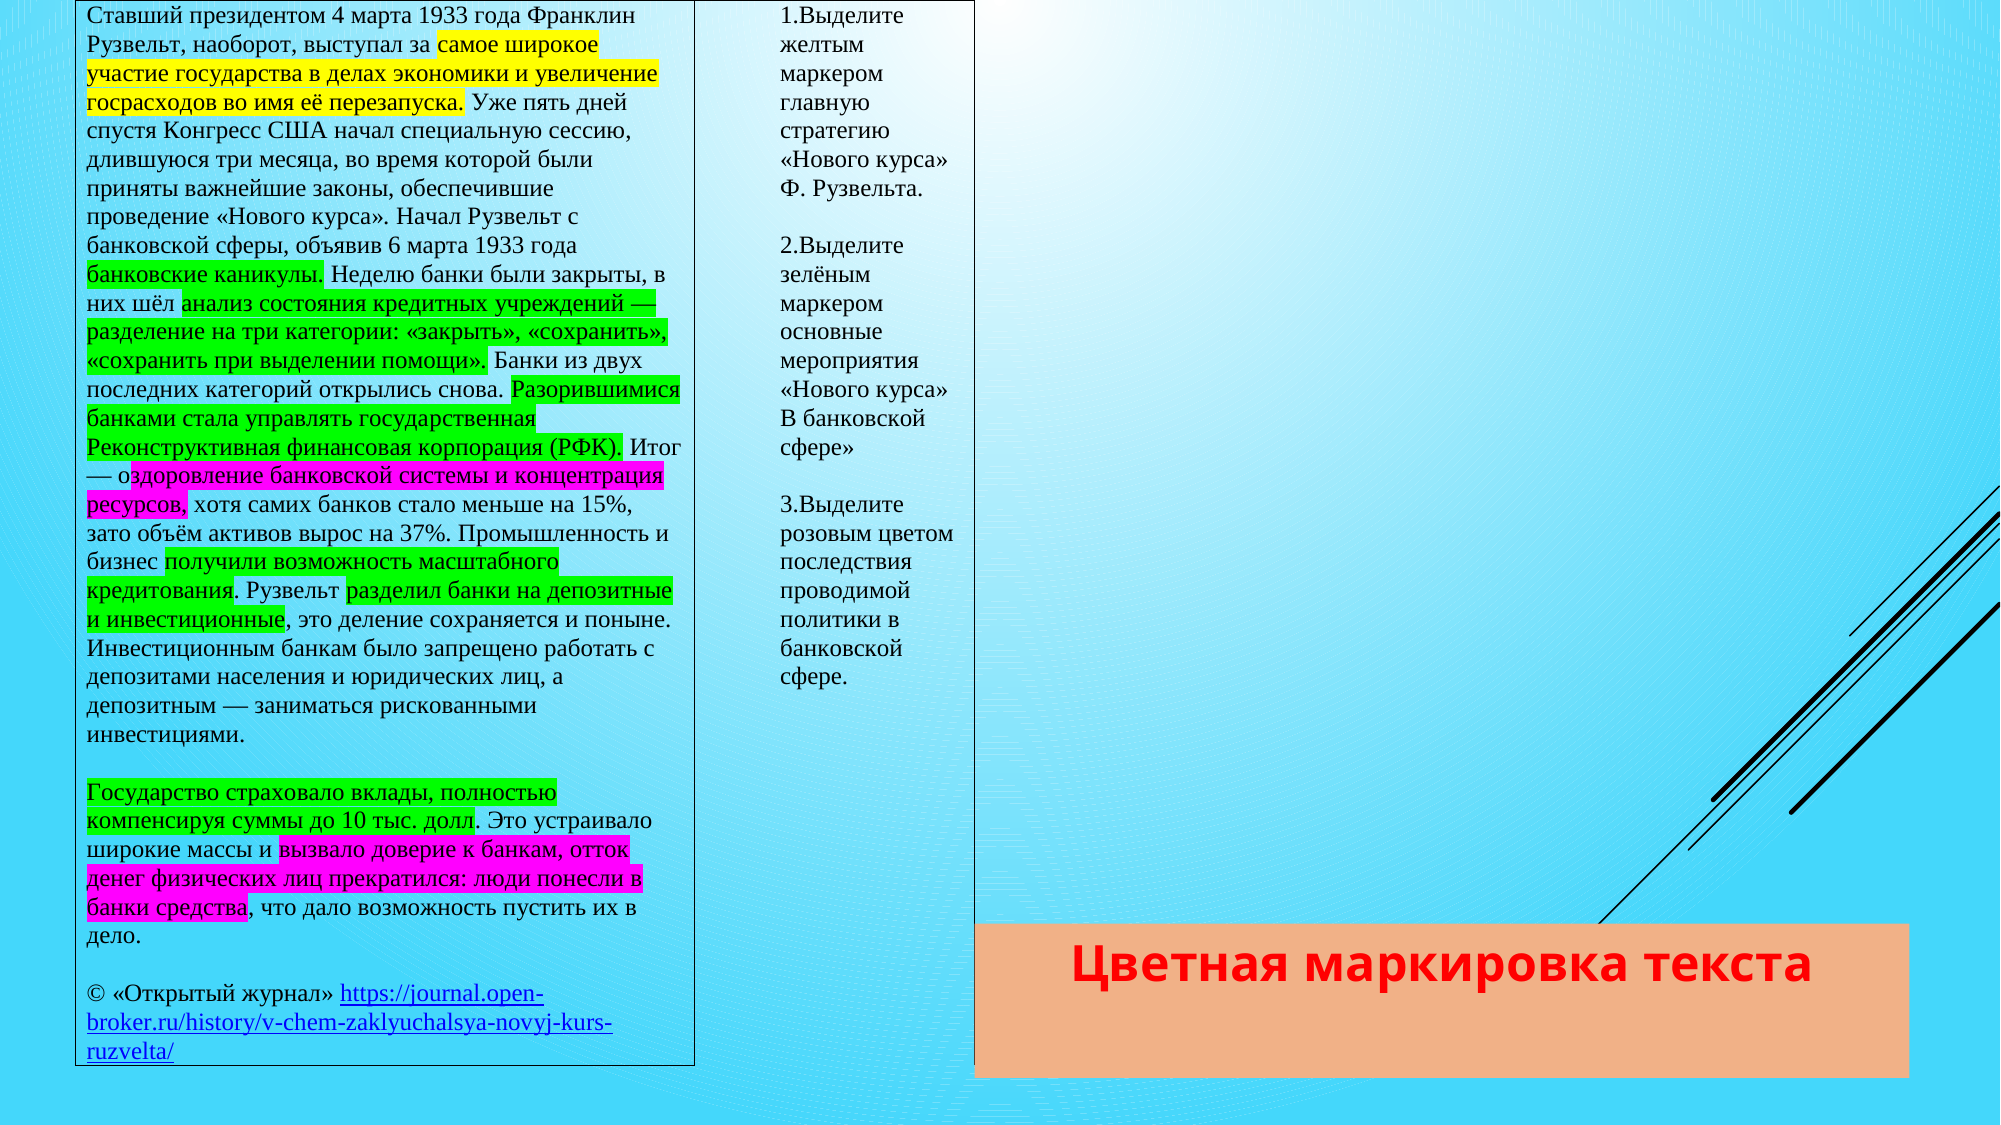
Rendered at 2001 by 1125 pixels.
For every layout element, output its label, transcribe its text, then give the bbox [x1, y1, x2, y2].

list Цветная маркировка текста [975, 923, 1910, 1078]
picture [0, 0, 975, 1114]
